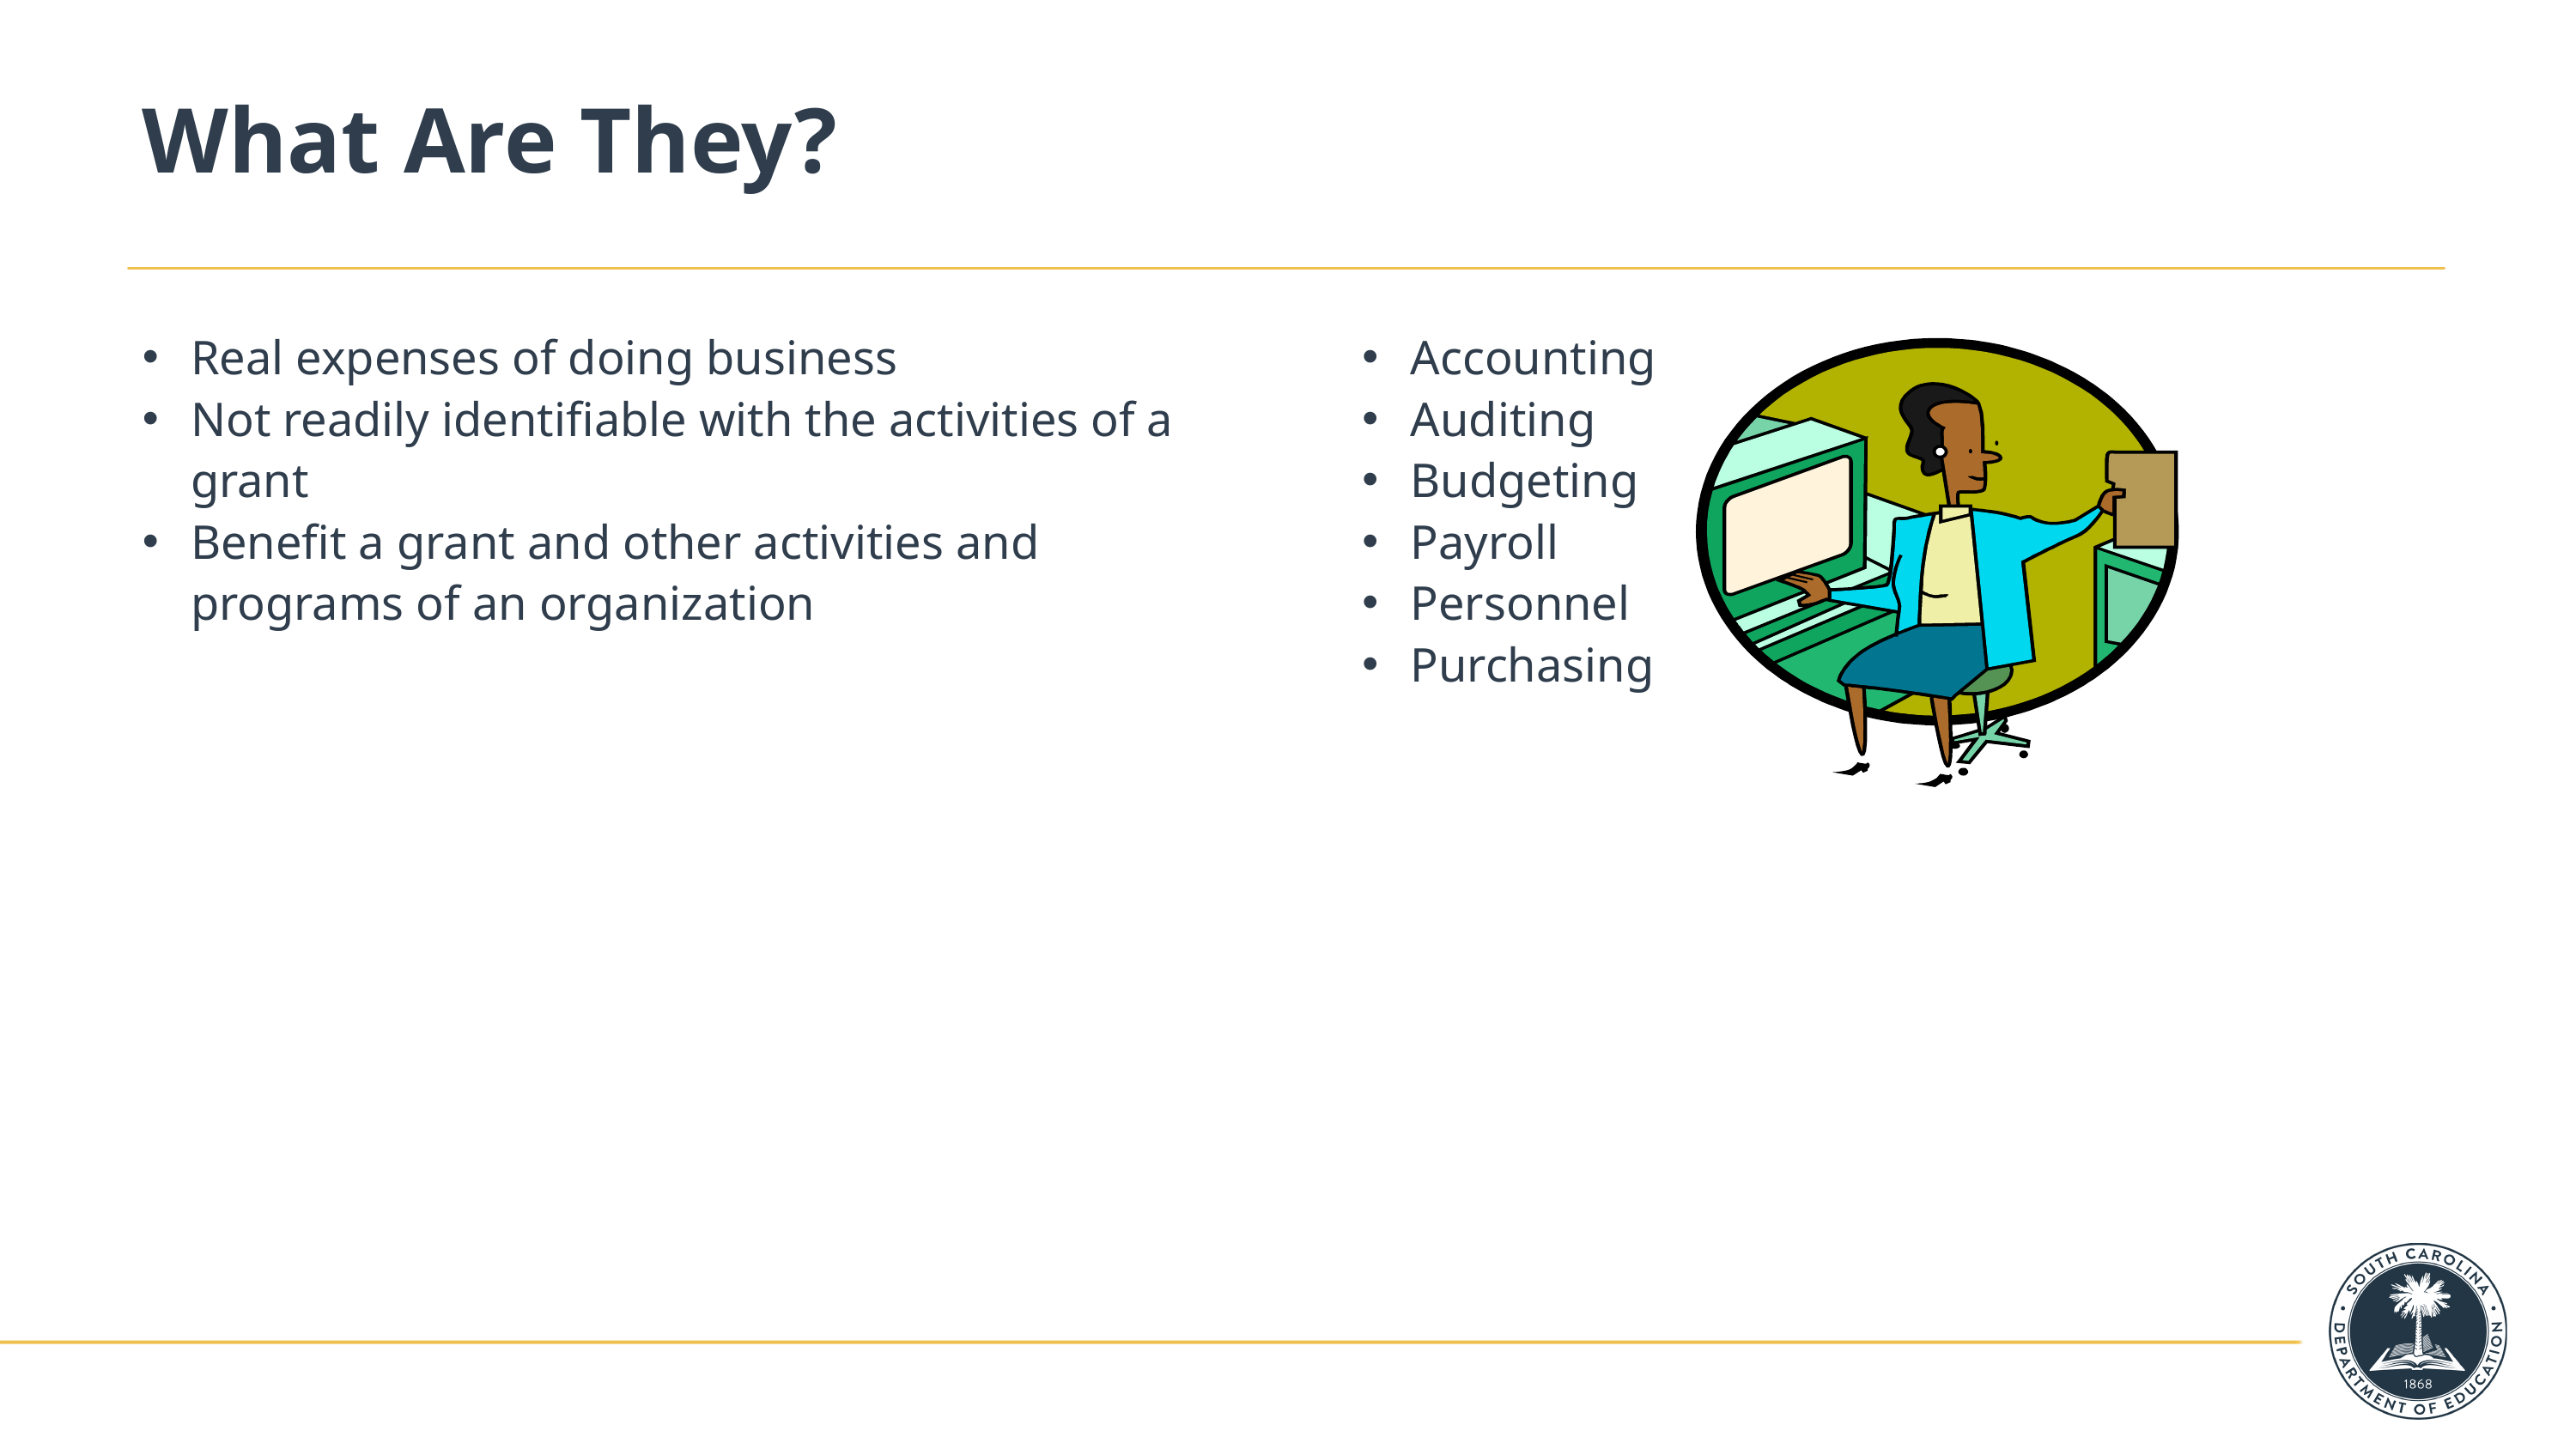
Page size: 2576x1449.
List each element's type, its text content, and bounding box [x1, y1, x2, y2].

list Real expenses of doing business Not readily identifiable with the activities of a grant Benefit a grant and other activities and programs of an organization [129, 316, 1224, 1213]
picture [1695, 337, 2179, 788]
title What Are They? [129, 76, 2440, 232]
list Accounting Auditing Budgeting Payroll Personnel Purchasing [1349, 316, 2445, 1213]
picture [2329, 1243, 2507, 1420]
